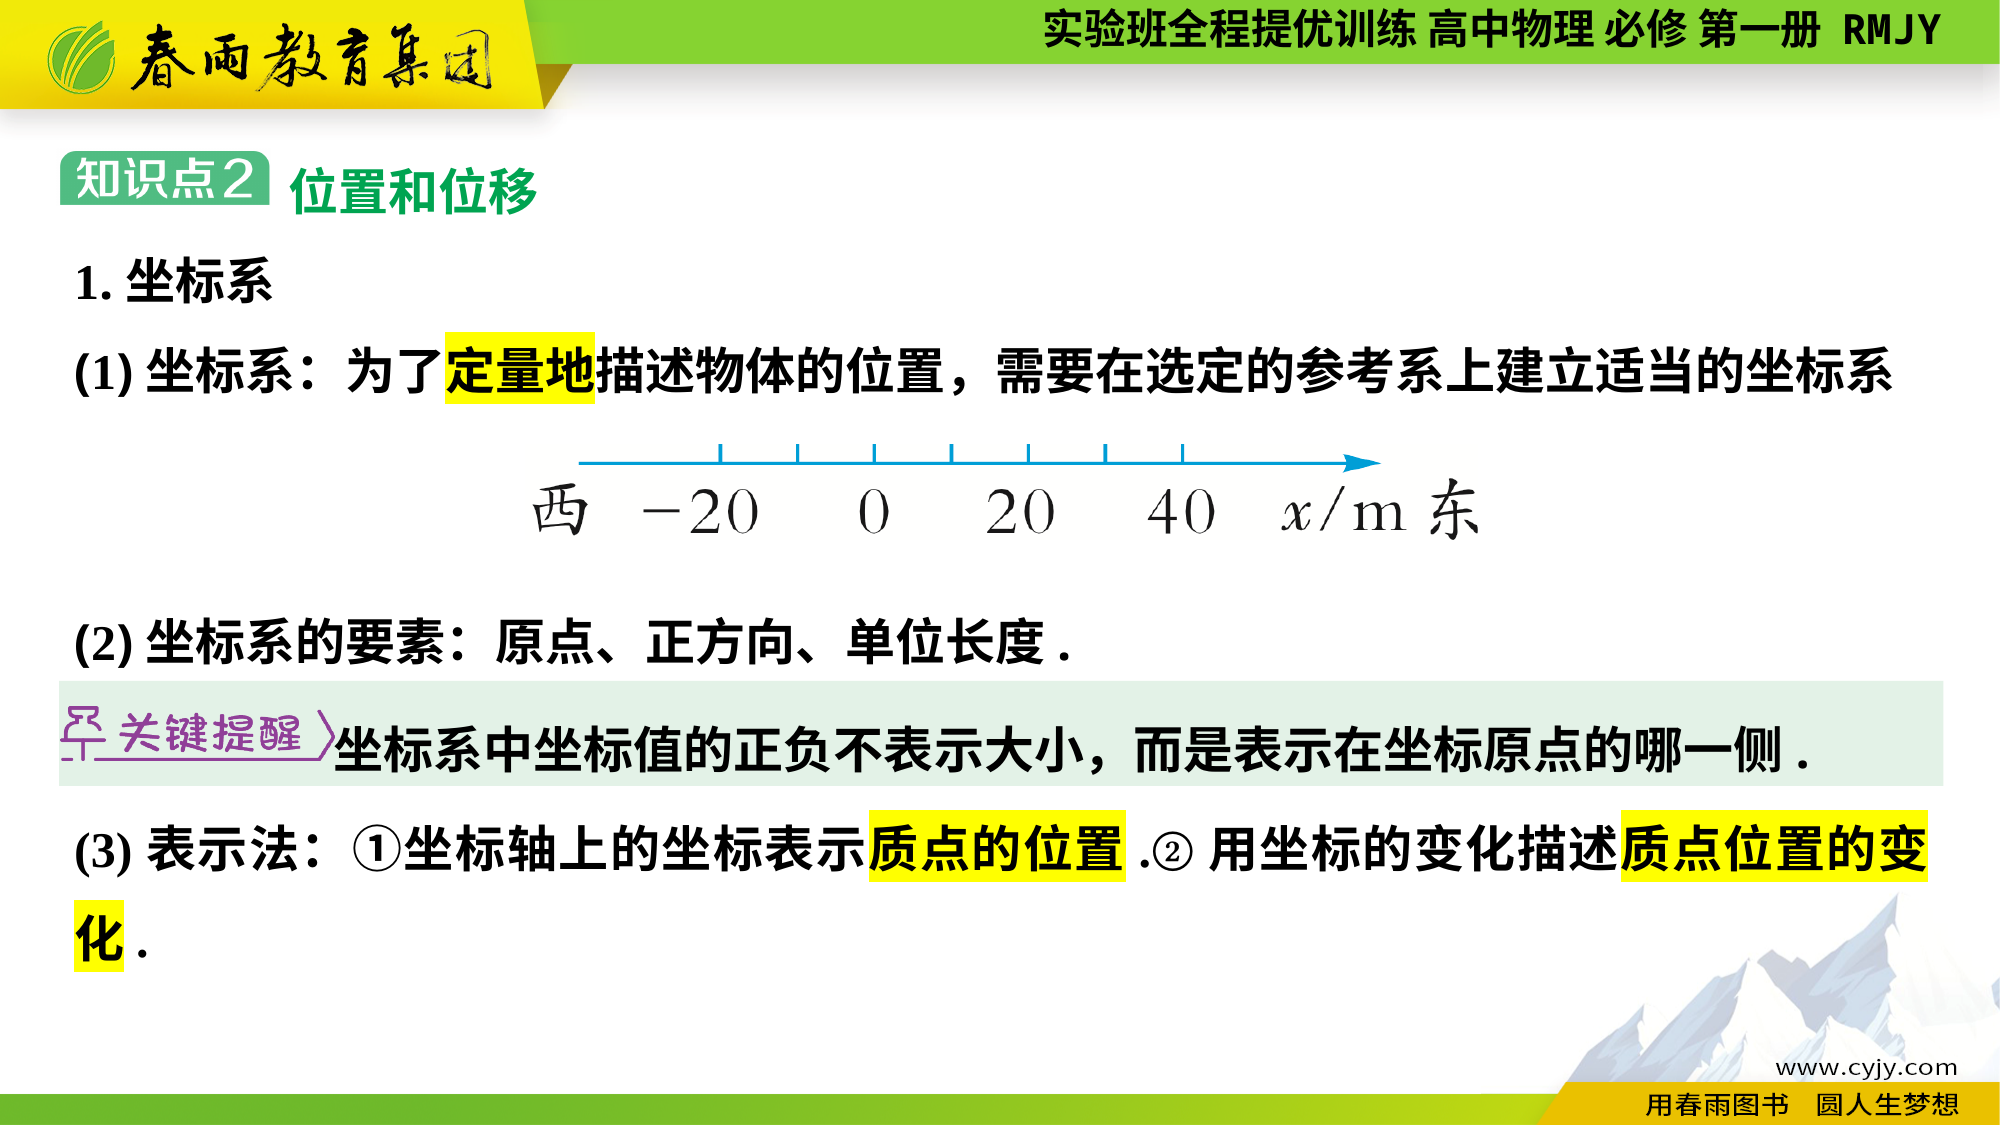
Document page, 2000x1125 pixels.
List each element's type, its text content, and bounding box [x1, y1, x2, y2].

list 位置和位移 1.坐标系 (1)坐标系：为了定量地描述物体的位置，需要在选定的参考系上建立适当的坐标系 (2)坐标系的要素：原点、正方向、单位长度. (3)表示法：①坐标轴上的坐标表示质点的位置.②用坐标的变化描述质点位置的变化. [59, 122, 1944, 680]
text_box 坐标系中坐标值的正负不表示大小，而是表示在坐标原点的哪一侧. [59, 680, 1944, 786]
list 位置和位移 1.坐标系 (1)坐标系：为了定量地描述物体的位置，需要在选定的参考系上建立适当的坐标系 (2)坐标系的要素：原点、正方向、单位长度. (3)表示法：①坐标轴上的坐标表示质点的位置.②用坐标的变化描述质点位置的变化. [59, 786, 1944, 893]
picture [0, 0, 2000, 1125]
